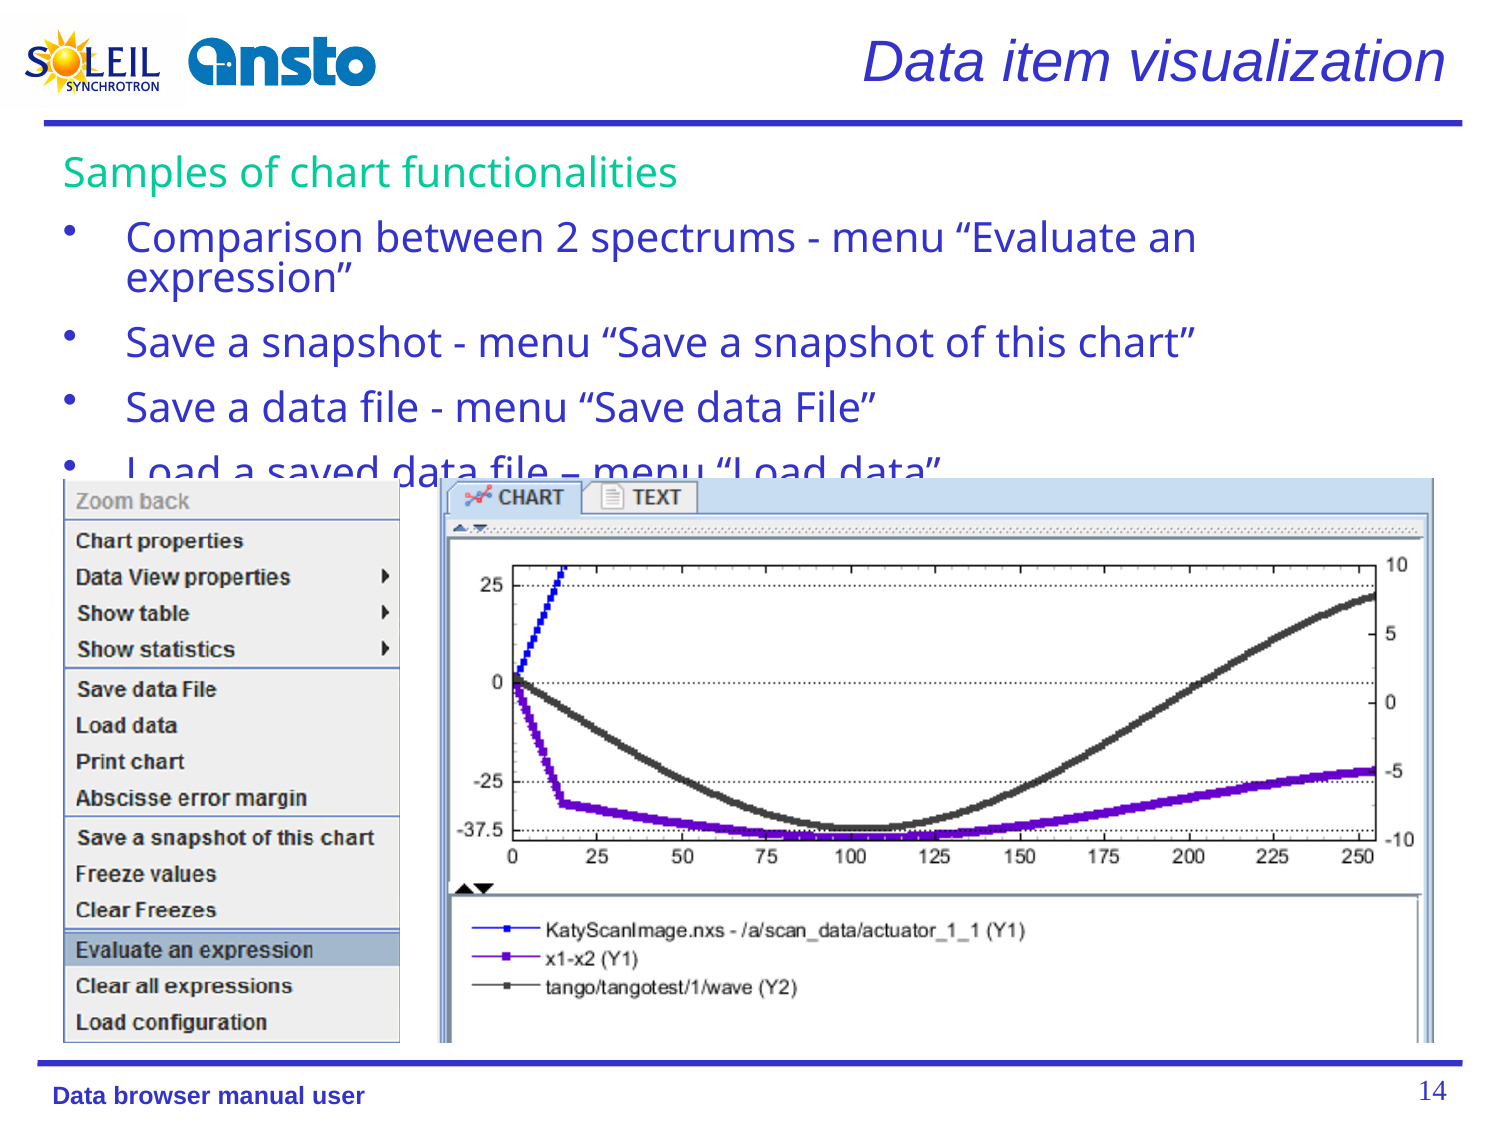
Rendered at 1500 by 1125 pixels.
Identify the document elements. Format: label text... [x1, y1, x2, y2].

picture [62, 478, 401, 1044]
list Samples of chart functionalities Comparison between 2 spectrums - menu “Evaluate an expression” Save a snapshot - menu “Save a snapshot of this chart” Save a data file - menu “Save data File” Load a saved data file – menu “Load data” [47, 147, 1446, 467]
title Data item visualization [237, 10, 1463, 106]
picture [186, 36, 237, 86]
picture [437, 478, 1435, 1044]
slide_number 14 [1119, 1063, 1463, 1118]
